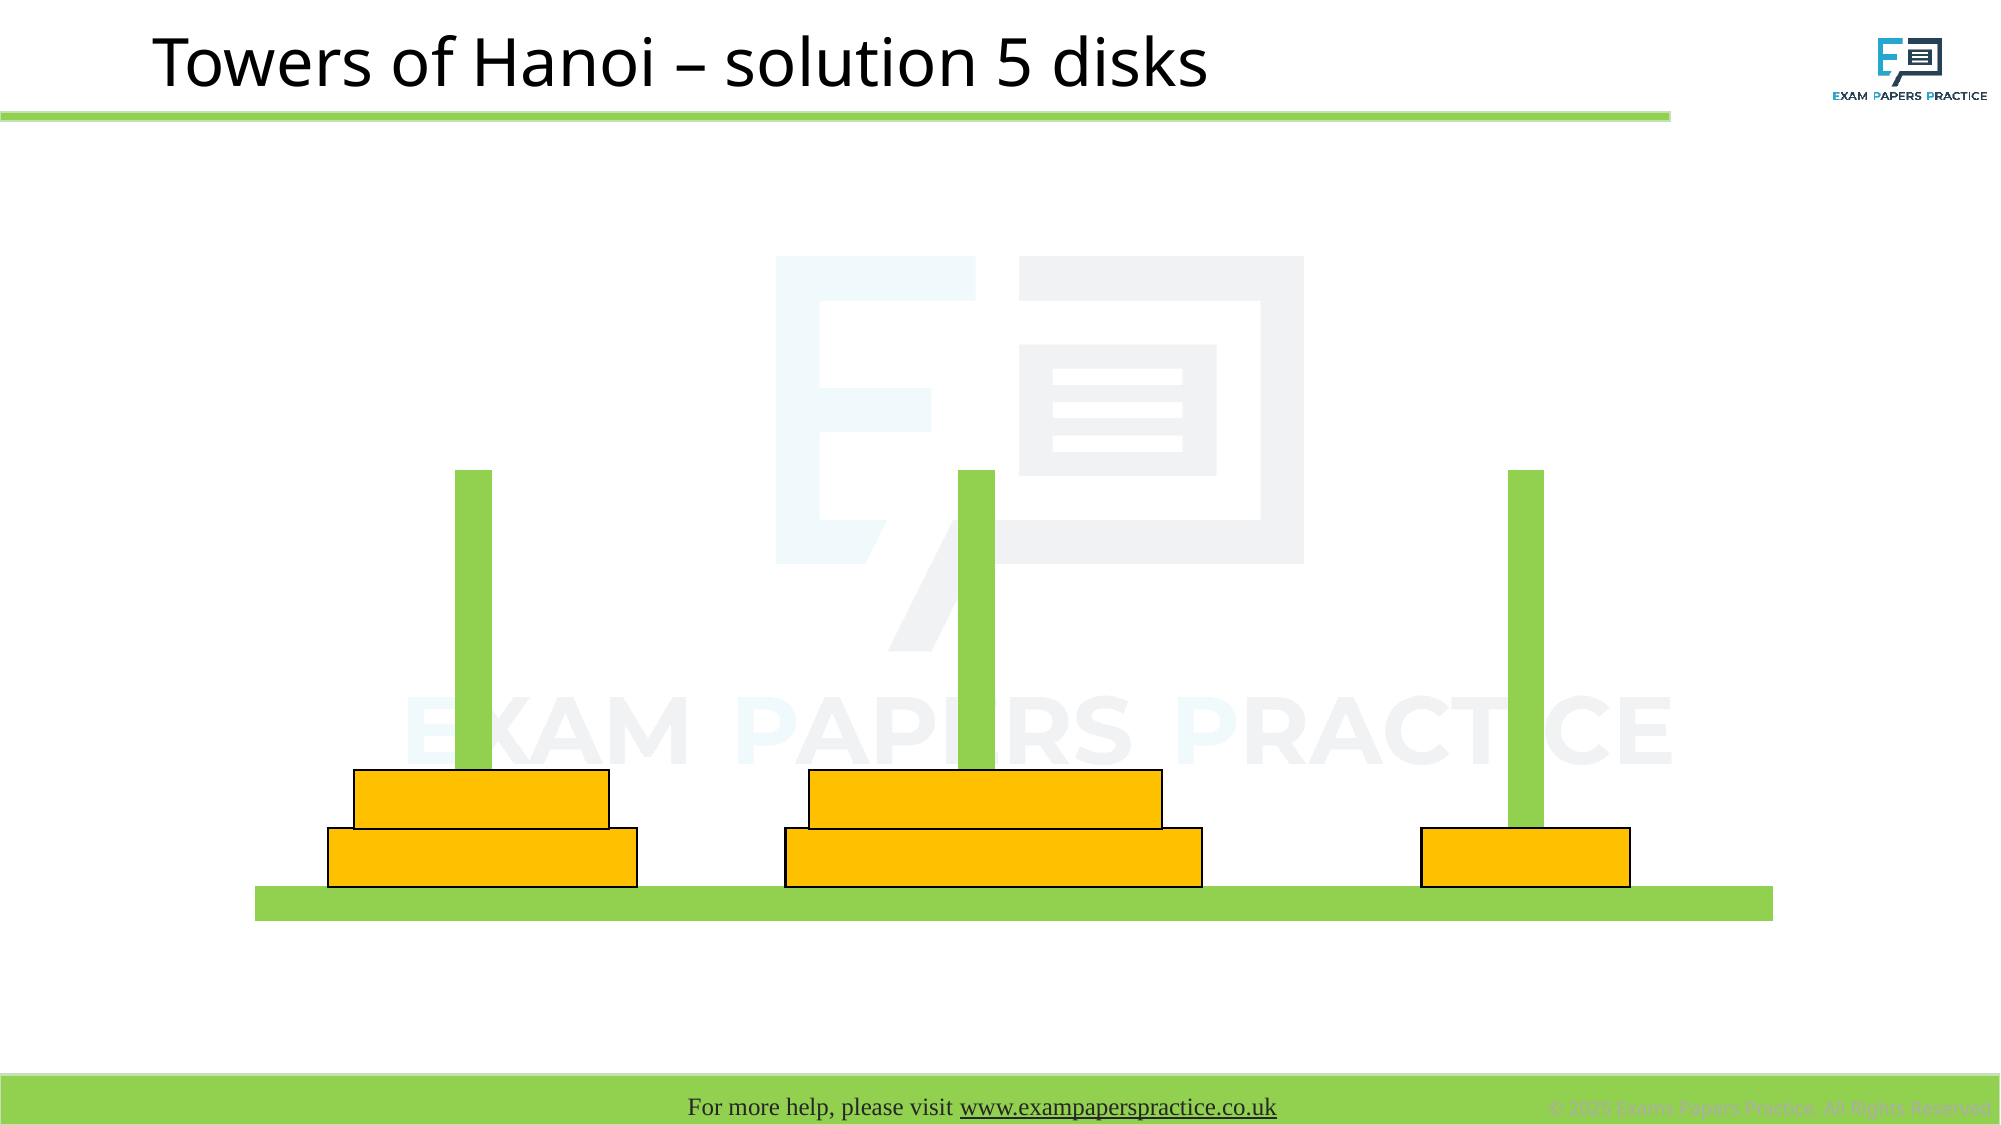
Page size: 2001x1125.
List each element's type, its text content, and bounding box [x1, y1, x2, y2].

text_box [784, 827, 1203, 888]
text_box [327, 827, 638, 888]
text_box [255, 886, 1773, 921]
text_box [1508, 470, 1544, 827]
text_box [808, 769, 1163, 830]
text_box [958, 470, 995, 769]
text_box [1420, 827, 1631, 888]
title Towers of Hanoi – solution 5 disks [137, 59, 1863, 70]
text_box [455, 470, 492, 769]
text_box [353, 769, 610, 830]
